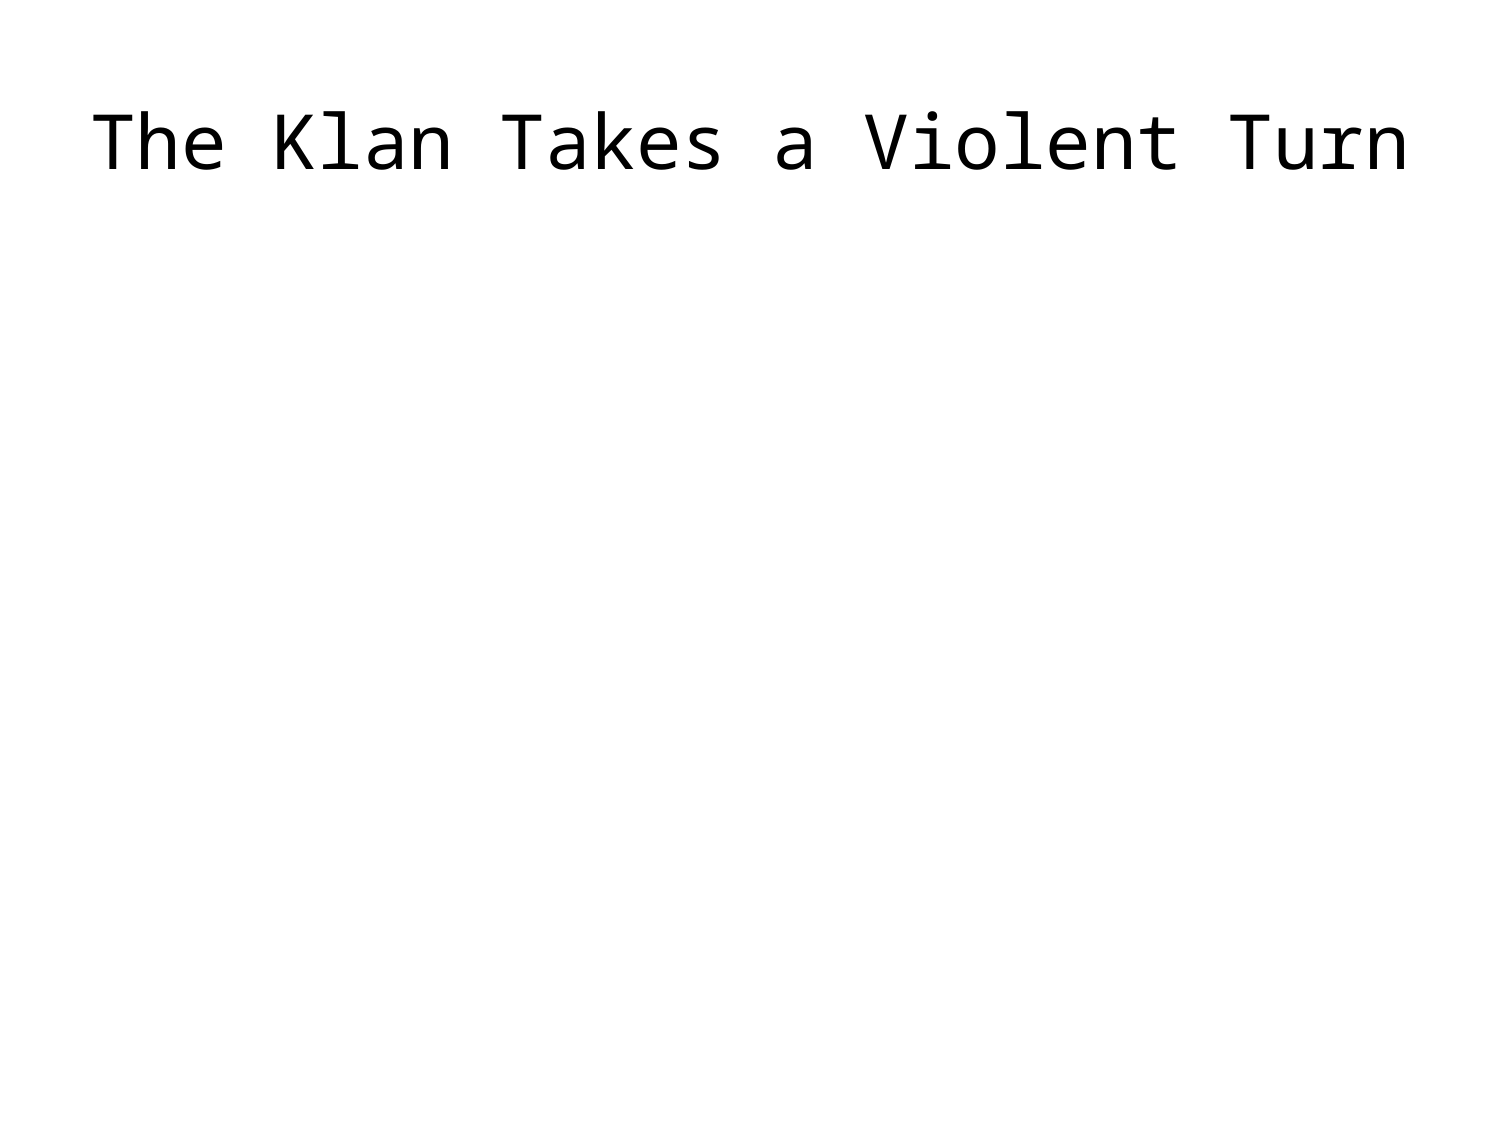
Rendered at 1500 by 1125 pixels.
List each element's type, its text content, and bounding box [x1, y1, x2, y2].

title The Klan Takes a Violent Turn [75, 45, 1425, 233]
